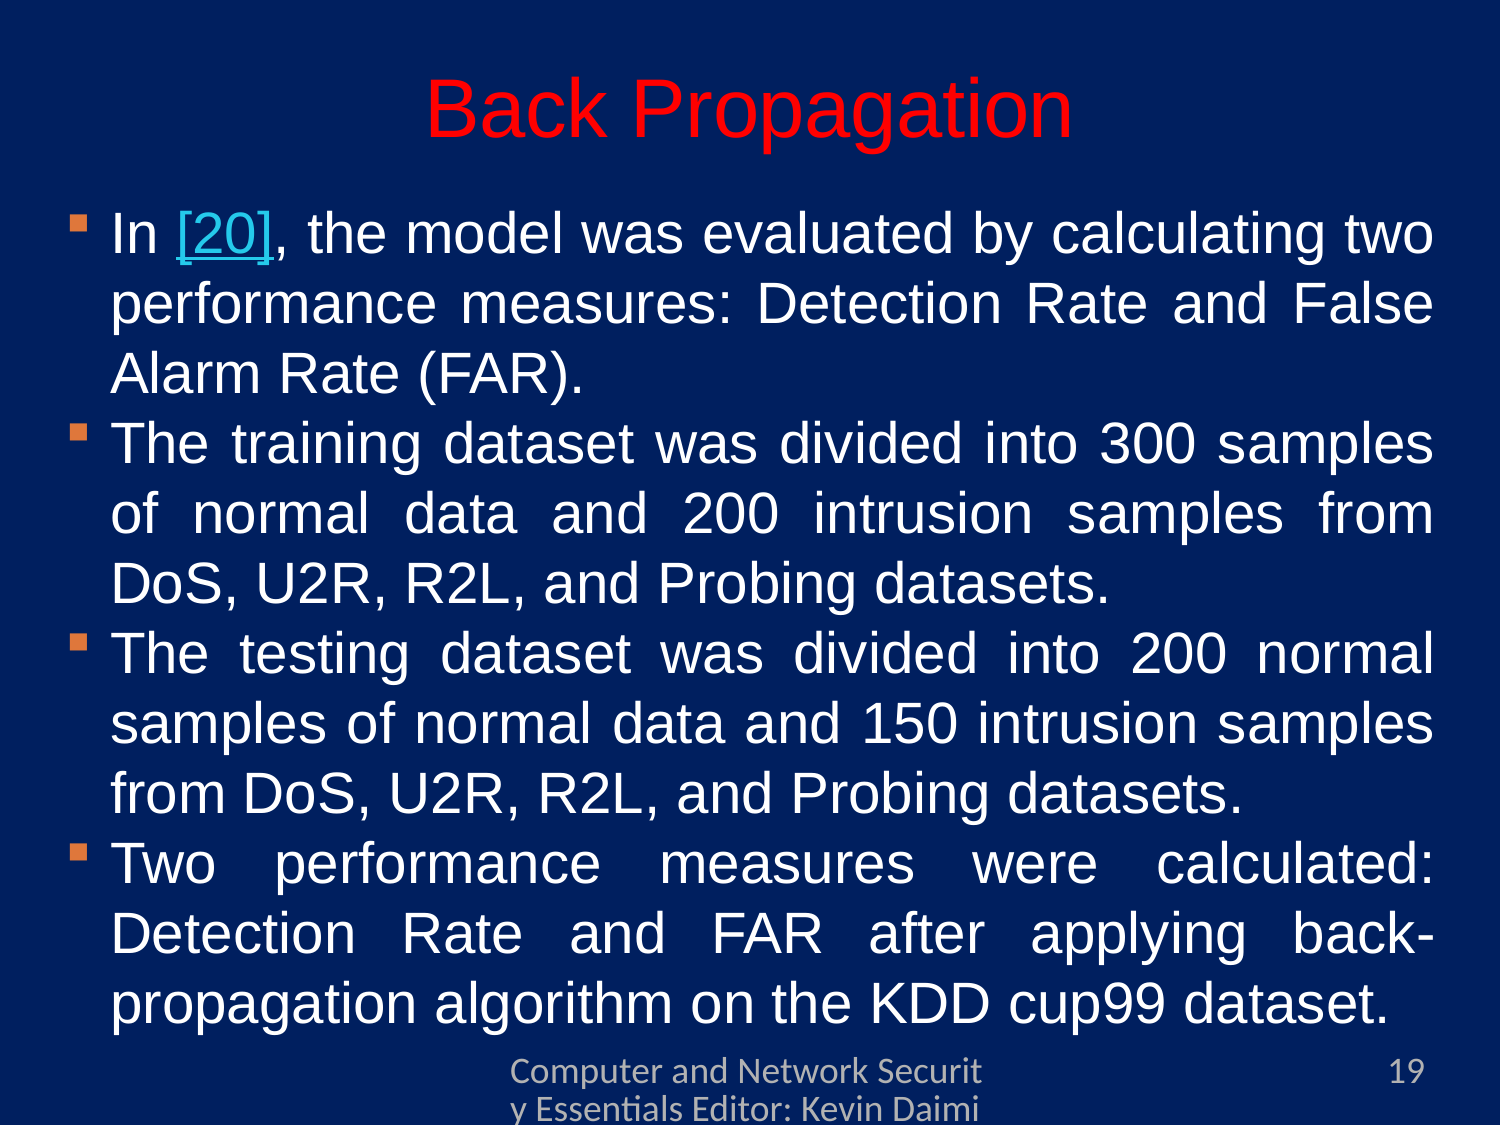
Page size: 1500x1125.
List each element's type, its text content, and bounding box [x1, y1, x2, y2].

title Back Propagation [44, 53, 1456, 155]
footer Computer and Network Security Essentials Editor: Kevin Daimi Associate Editors: Guillermo Francia, Levent Ertaul, Luis H. Encinas, Eman El-Sheikh Published by Springer [510, 1046, 990, 1103]
slide_number 19 [1080, 1046, 1425, 1103]
list In [20], the model was evaluated by calculating two performance measures: Detection Rate and False Alarm Rate (FAR). The training dataset was divided into 300 samples of normal data and 200 intrusion samples from DoS, U2R, R2L, and Probing datasets. The testing dataset was divided into 200 normal samples of normal data and 150 intrusion samples from DoS, U2R, R2L, and Probing datasets. Two performance measures were calculated: Detection Rate and FAR after applying back-propagation algorithm on the KDD cup99 dataset. [62, 195, 1437, 1044]
